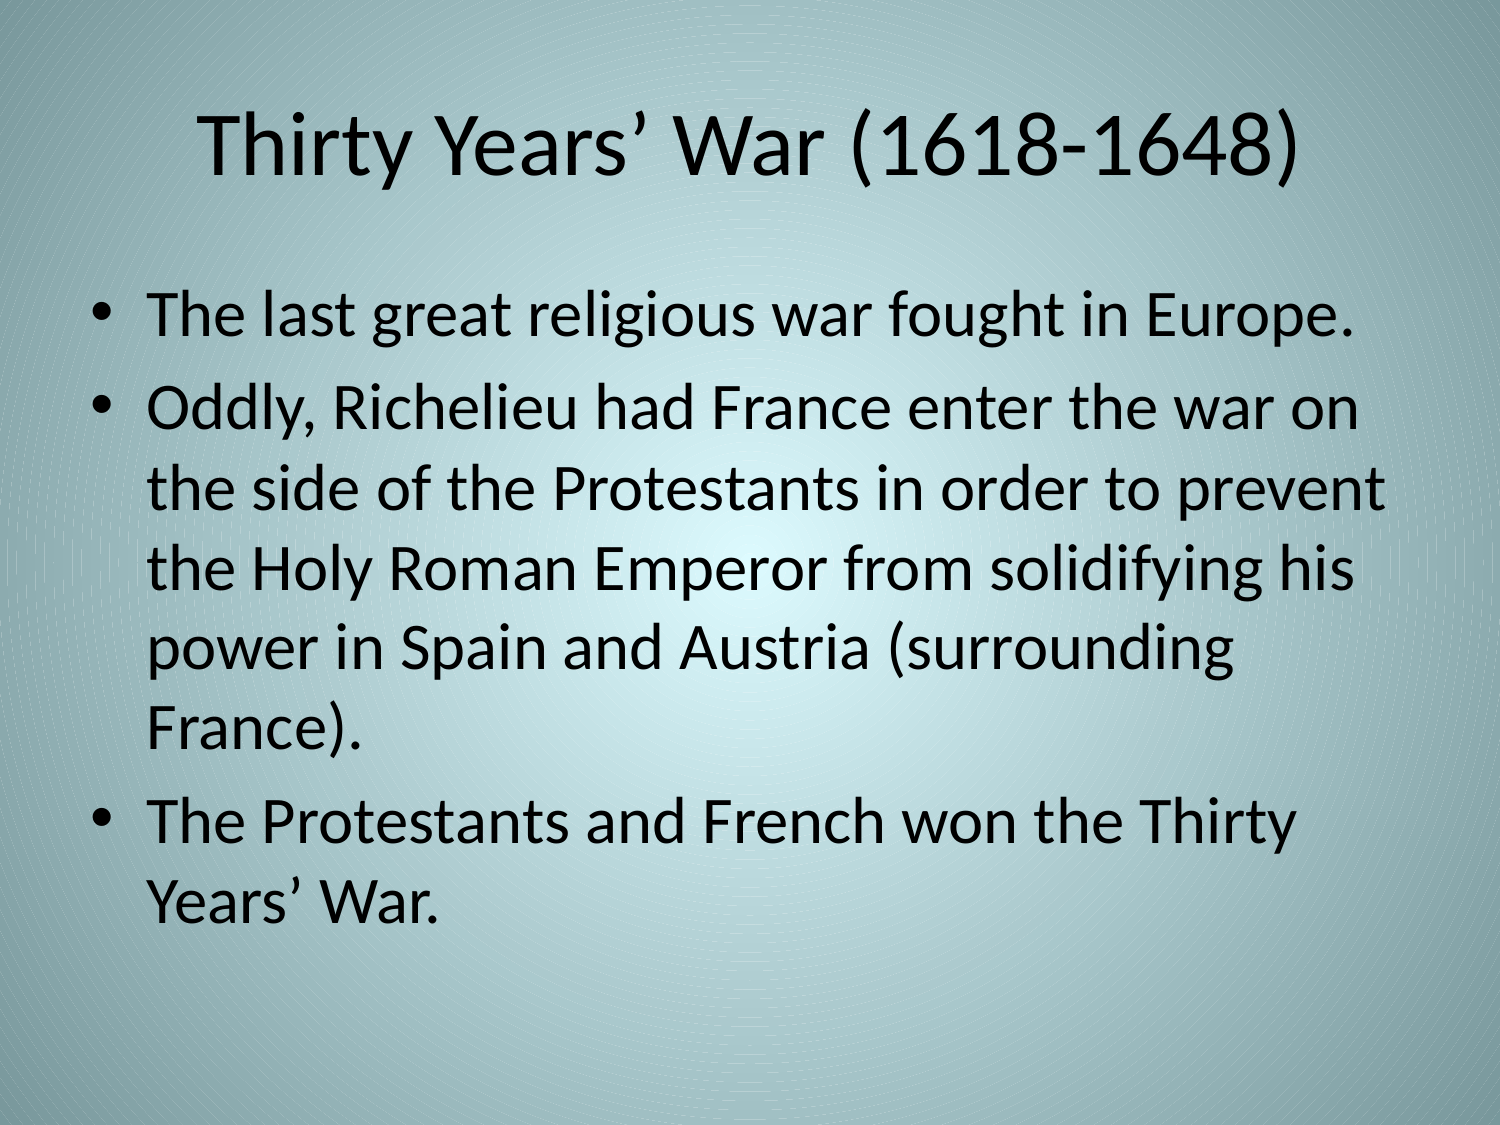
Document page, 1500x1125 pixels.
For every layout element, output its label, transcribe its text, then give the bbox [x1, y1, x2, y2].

title Thirty Years’ War (1618-1648) [75, 45, 1425, 233]
list The last great religious war fought in Europe. Oddly, Richelieu had France enter the war on the side of the Protestants in order to prevent the Holy Roman Emperor from solidifying his power in Spain and Austria (surrounding France). The Protestants and French won the Thirty Years’ War. [75, 262, 1425, 1005]
